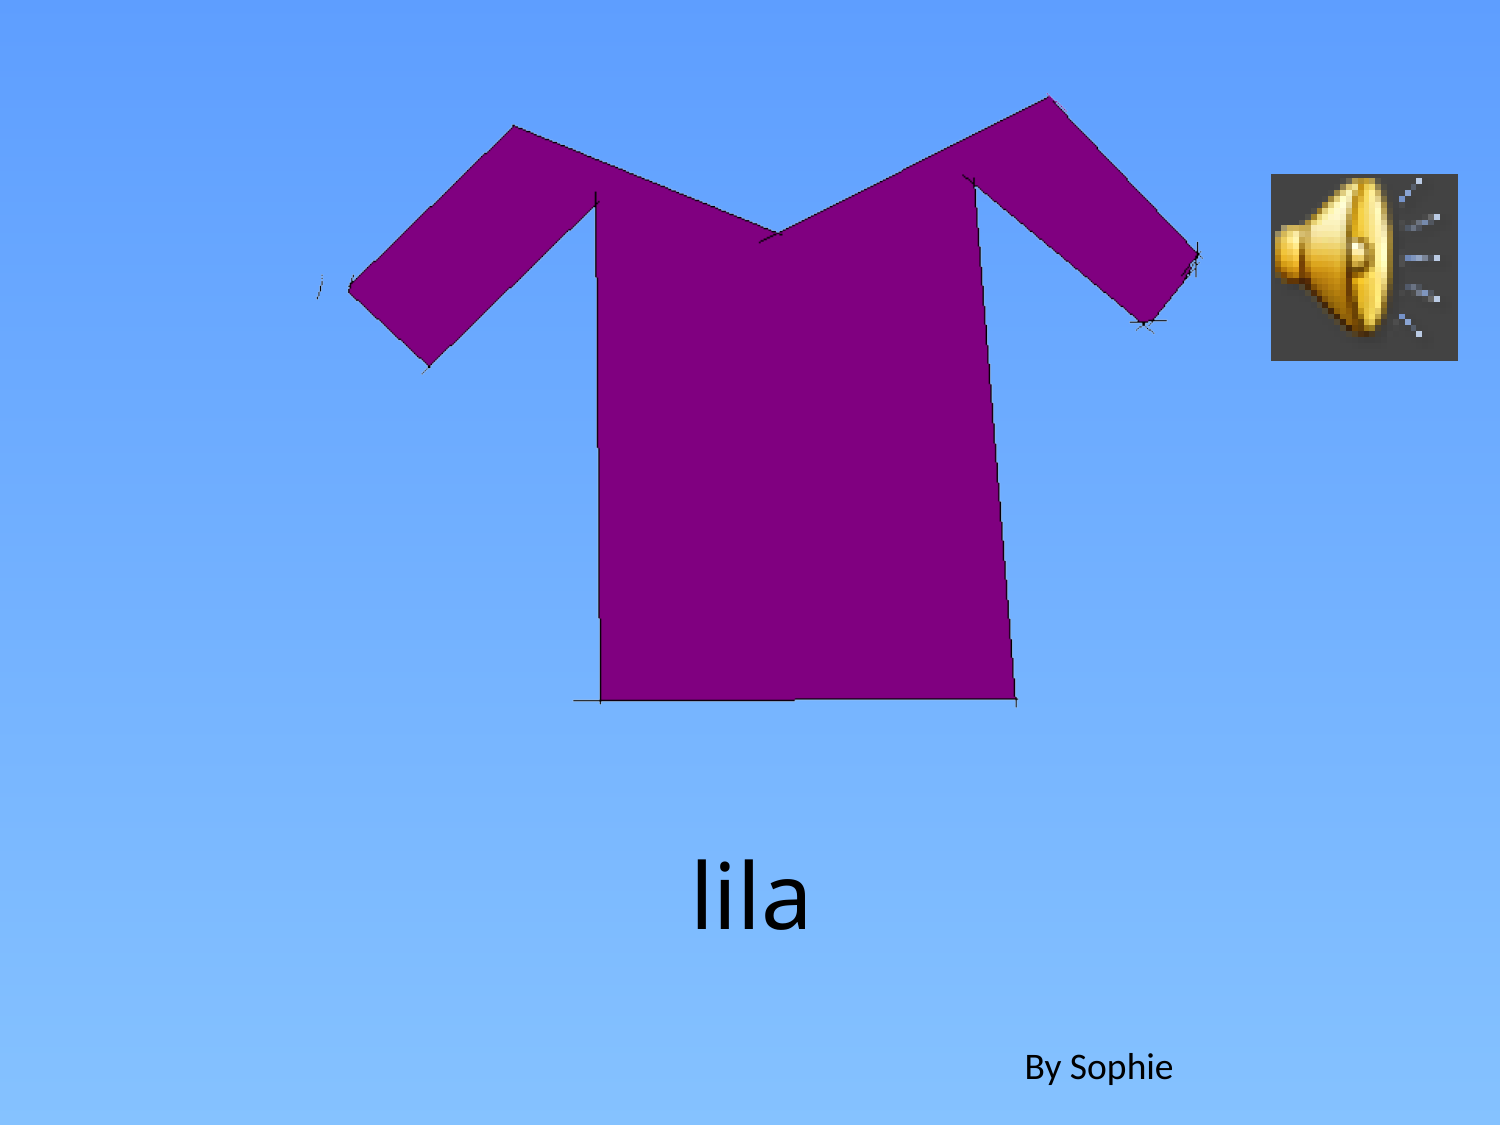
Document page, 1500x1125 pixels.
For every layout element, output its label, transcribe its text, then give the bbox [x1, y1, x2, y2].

picture [1269, 172, 1459, 362]
title lila [76, 798, 1427, 987]
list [184, 58, 1320, 769]
text_box By Sophie [1009, 1034, 1447, 1095]
